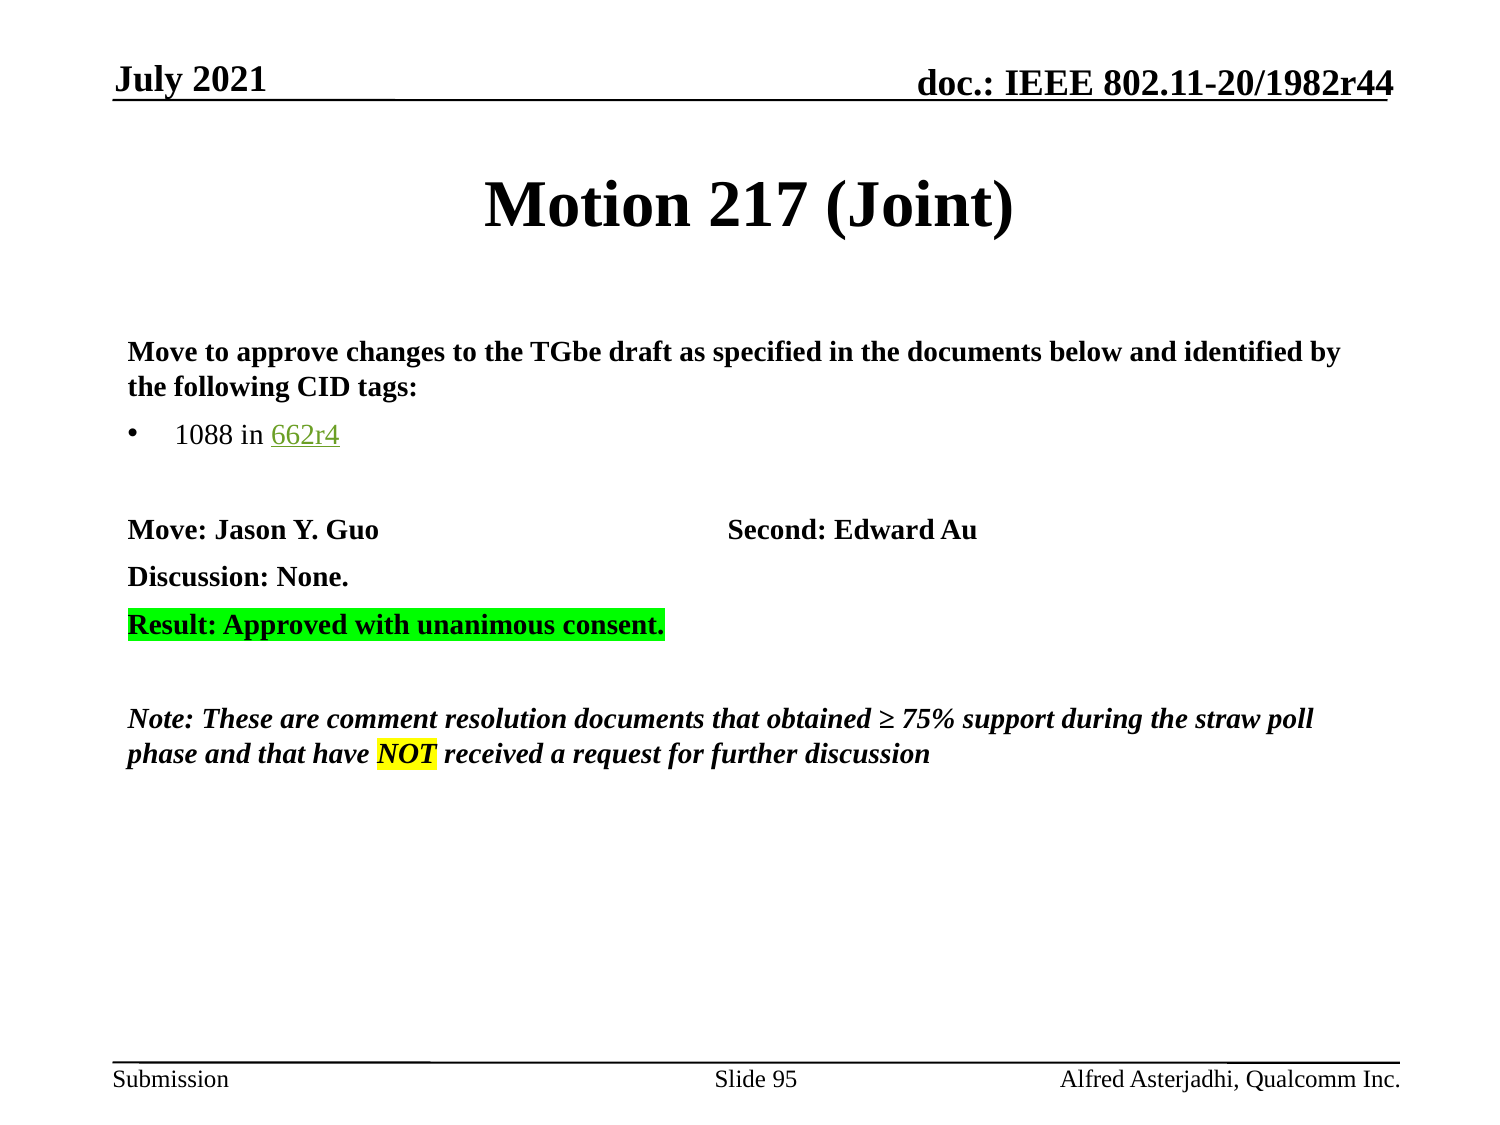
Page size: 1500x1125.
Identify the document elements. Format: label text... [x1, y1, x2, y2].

slide_number Slide 95 [712, 1061, 800, 1123]
footer Alfred Asterjadhi, Qualcomm Inc. [878, 1061, 1402, 1093]
title Motion 217 (Joint) [112, 112, 1388, 288]
list Move to approve changes to the TGbe draft as specified in the documents below and identified by the following CID tags: 1088 in 662r4 Move: Jason Y. Guo Second: Edward Au Discussion: None. Result: Approved with unanimous consent. Note: These are comment resolution documents that obtained ≥ 75% support during the straw poll phase and that have NOT received a request for further discussion [112, 324, 1388, 1063]
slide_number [114, 54, 423, 100]
